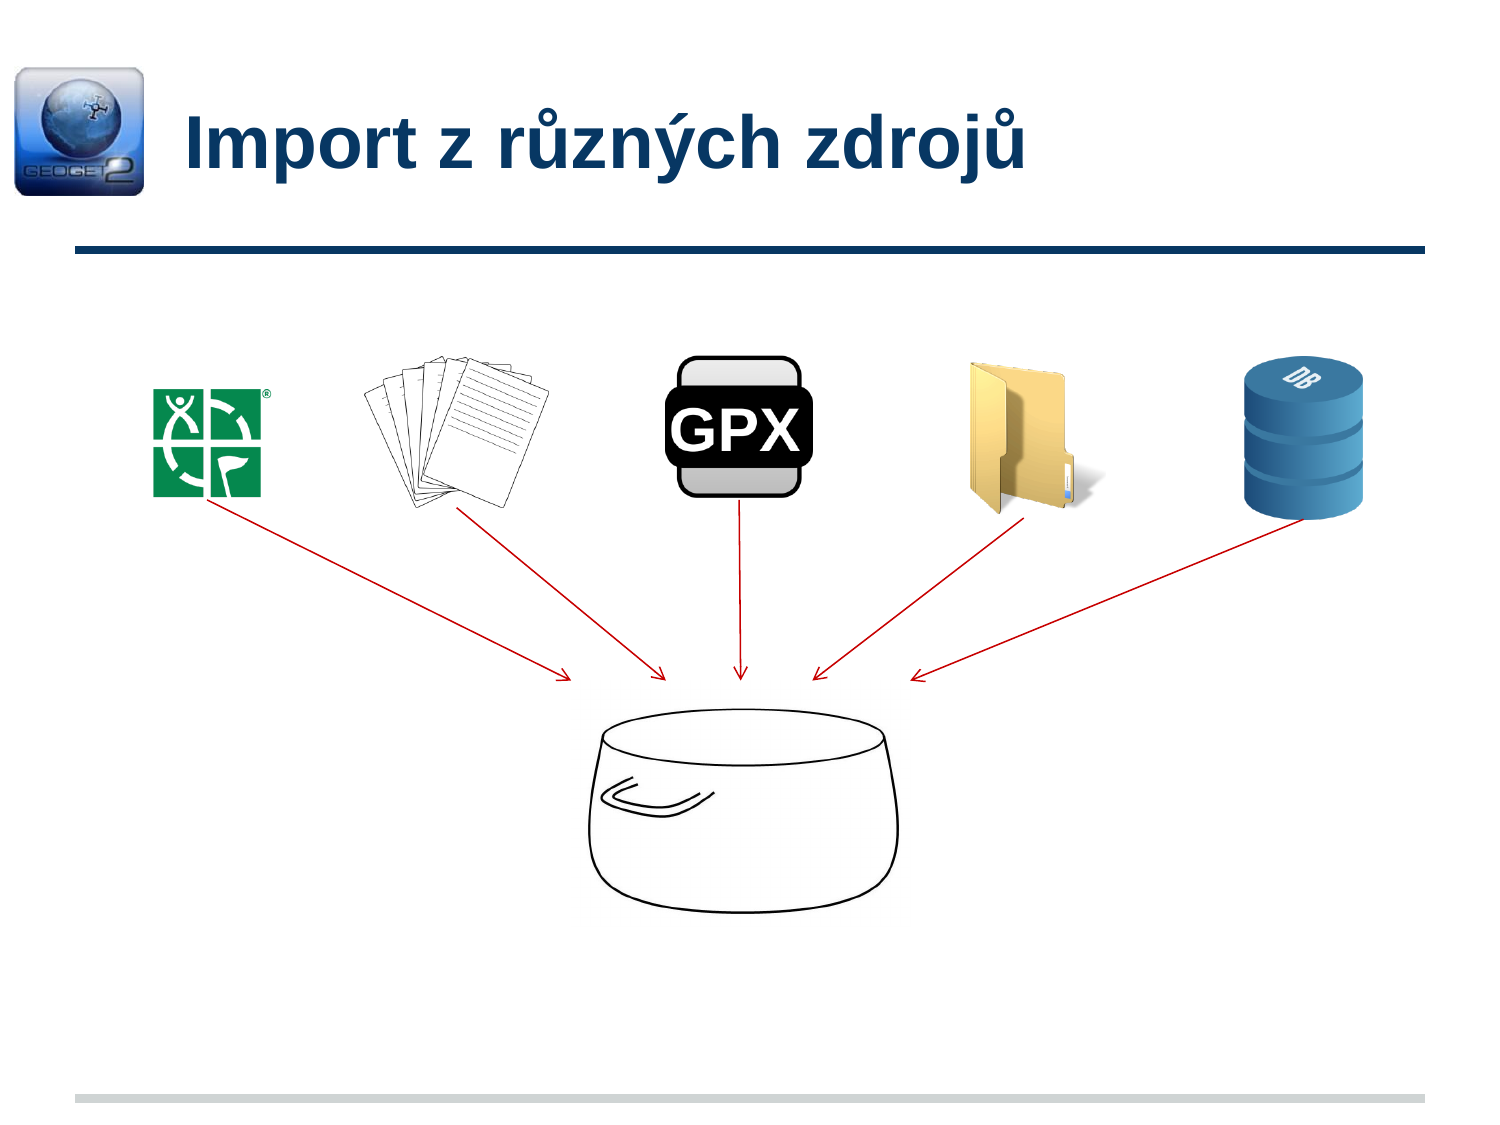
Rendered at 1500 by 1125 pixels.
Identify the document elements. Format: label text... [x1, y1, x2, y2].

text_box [576, 507, 667, 681]
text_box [909, 519, 1304, 681]
picture [941, 353, 1107, 519]
title Import z různých zdrojů [169, 45, 1425, 233]
picture [665, 353, 813, 501]
picture [1244, 356, 1363, 520]
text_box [206, 499, 572, 681]
picture [14, 66, 144, 196]
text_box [812, 517, 910, 681]
picture [364, 356, 550, 499]
list [75, 262, 1425, 1078]
picture [570, 680, 911, 928]
picture [63, 389, 352, 501]
